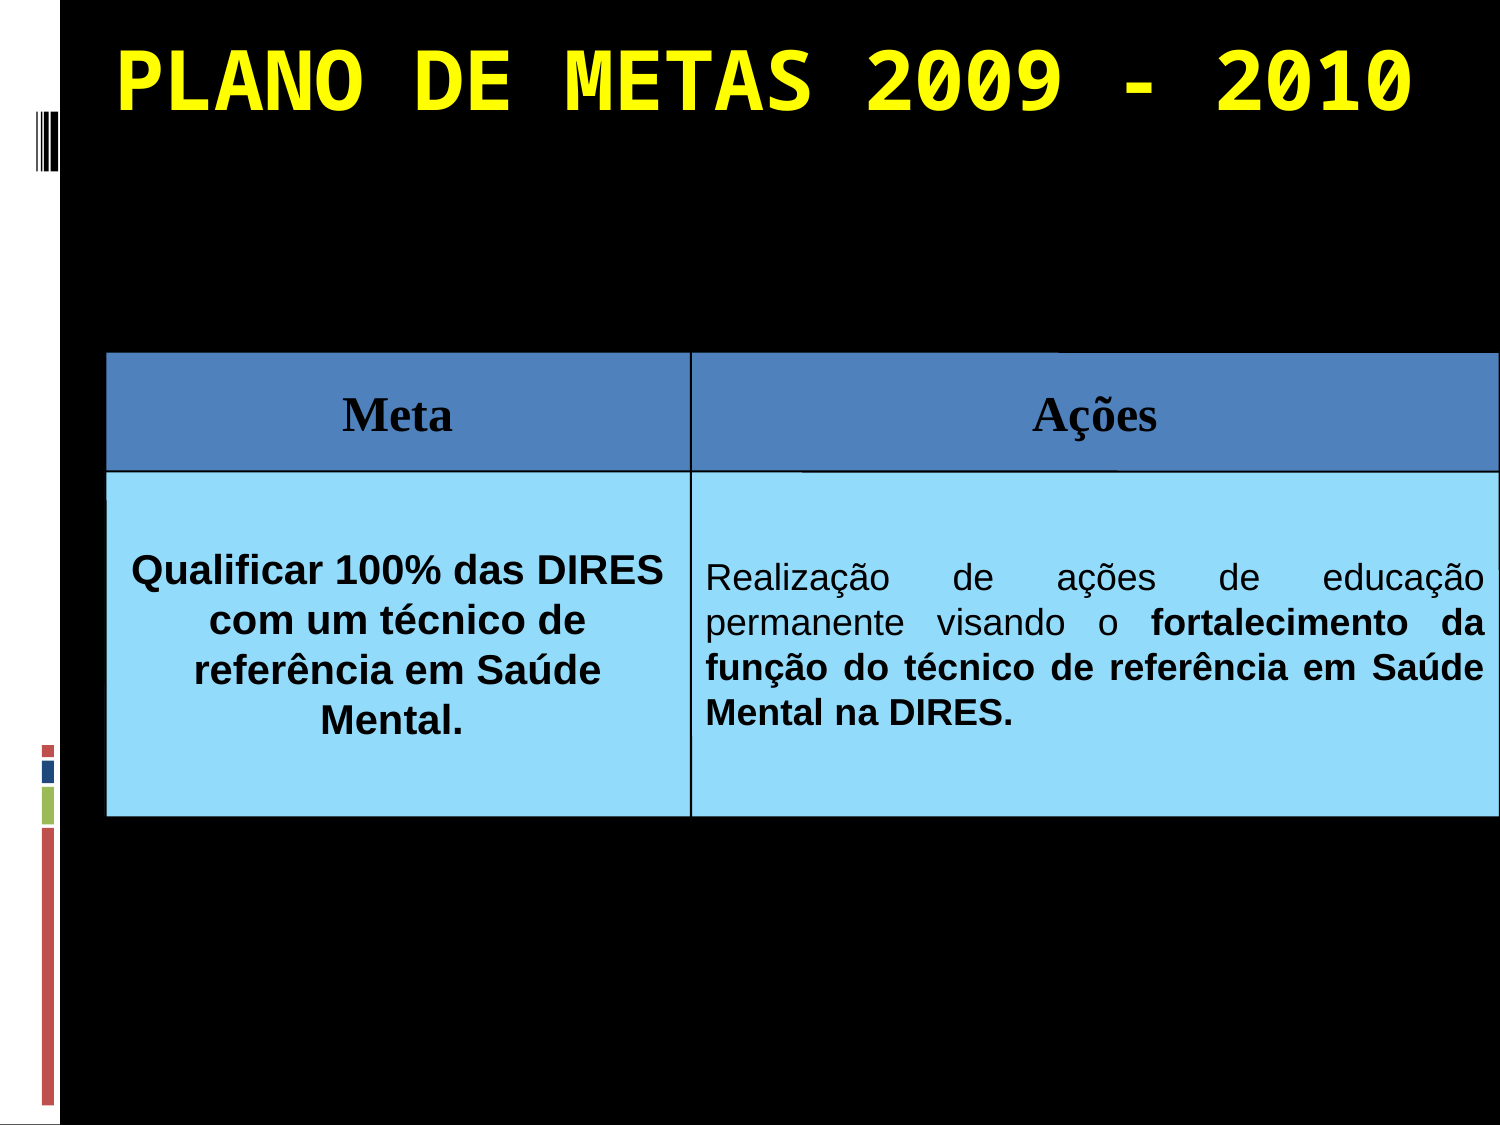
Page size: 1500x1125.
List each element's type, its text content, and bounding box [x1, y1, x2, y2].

text_box PLANO DE METAS 2009 - 2010 [100, 19, 1471, 161]
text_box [104, 351, 1500, 1125]
